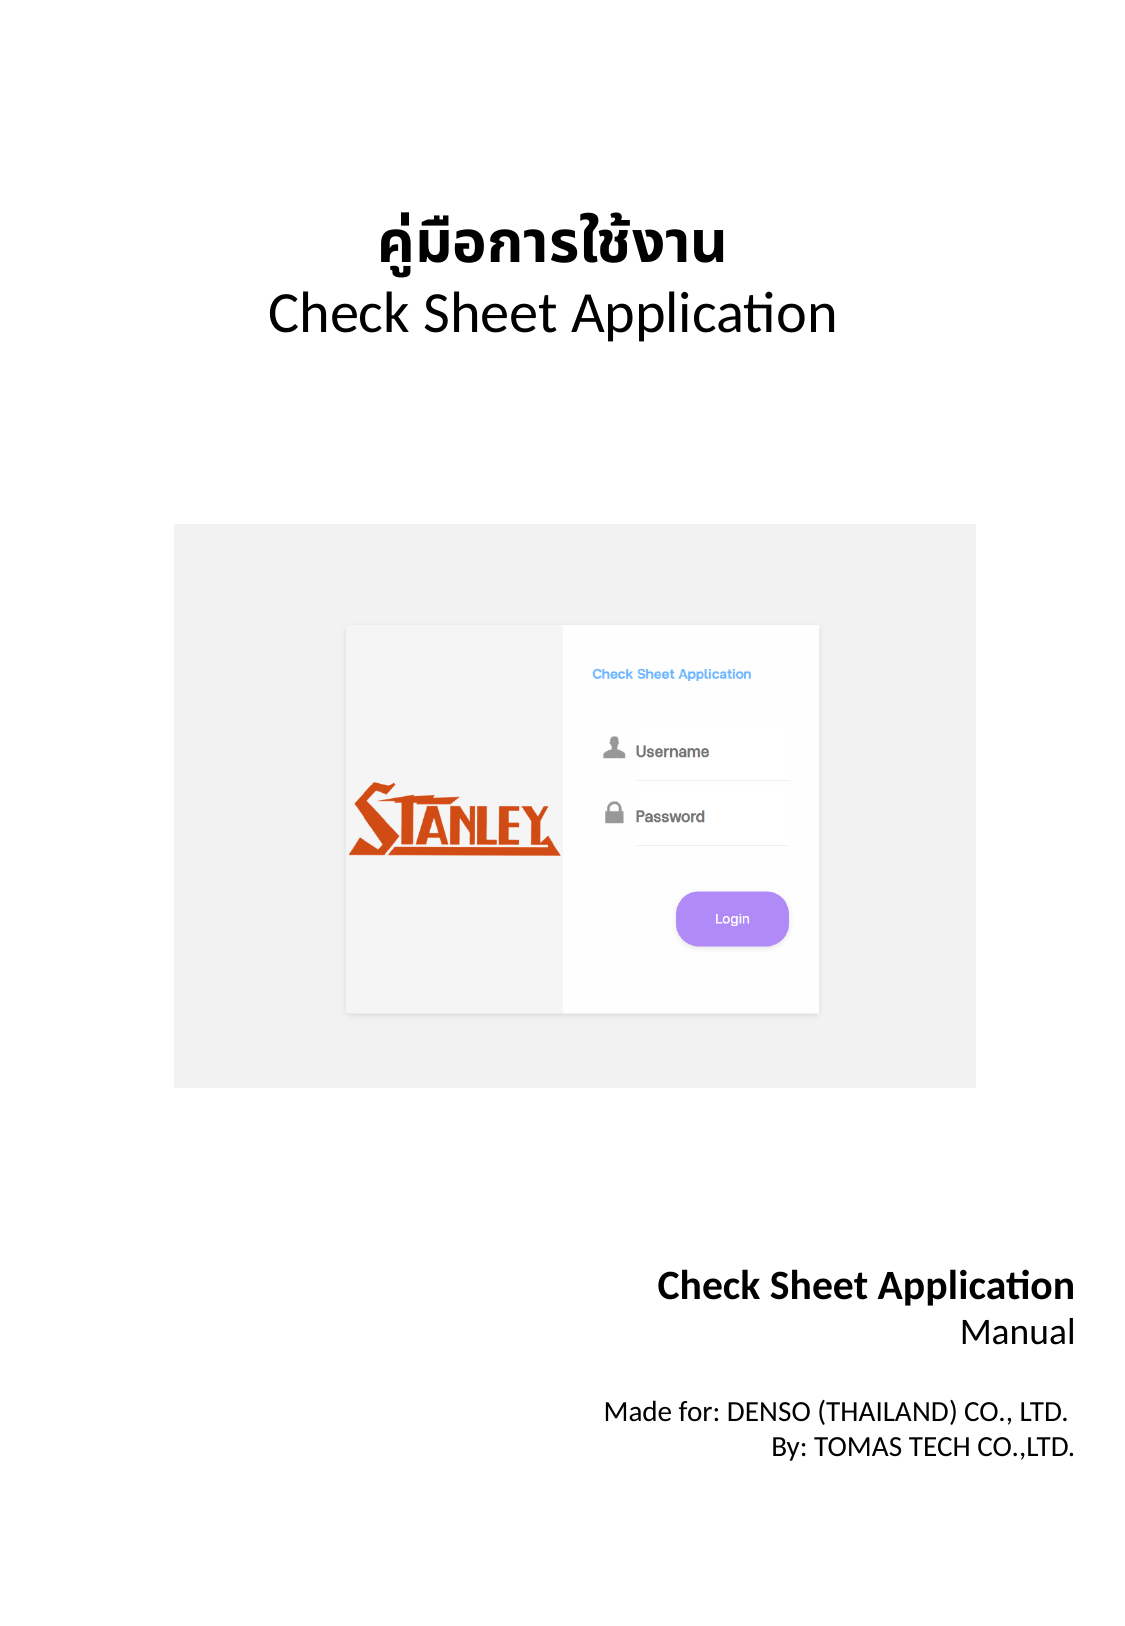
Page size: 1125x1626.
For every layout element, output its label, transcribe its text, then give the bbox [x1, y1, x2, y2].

text_box Check Sheet Application Manual Made for: DENSO (THAILAND) CO., LTD. By: TOMAS TECH CO.,LTD. [588, 1250, 1091, 1510]
picture [174, 524, 976, 1088]
title คู่มือการใช้งาน Check Sheet Application [75, 99, 1032, 449]
